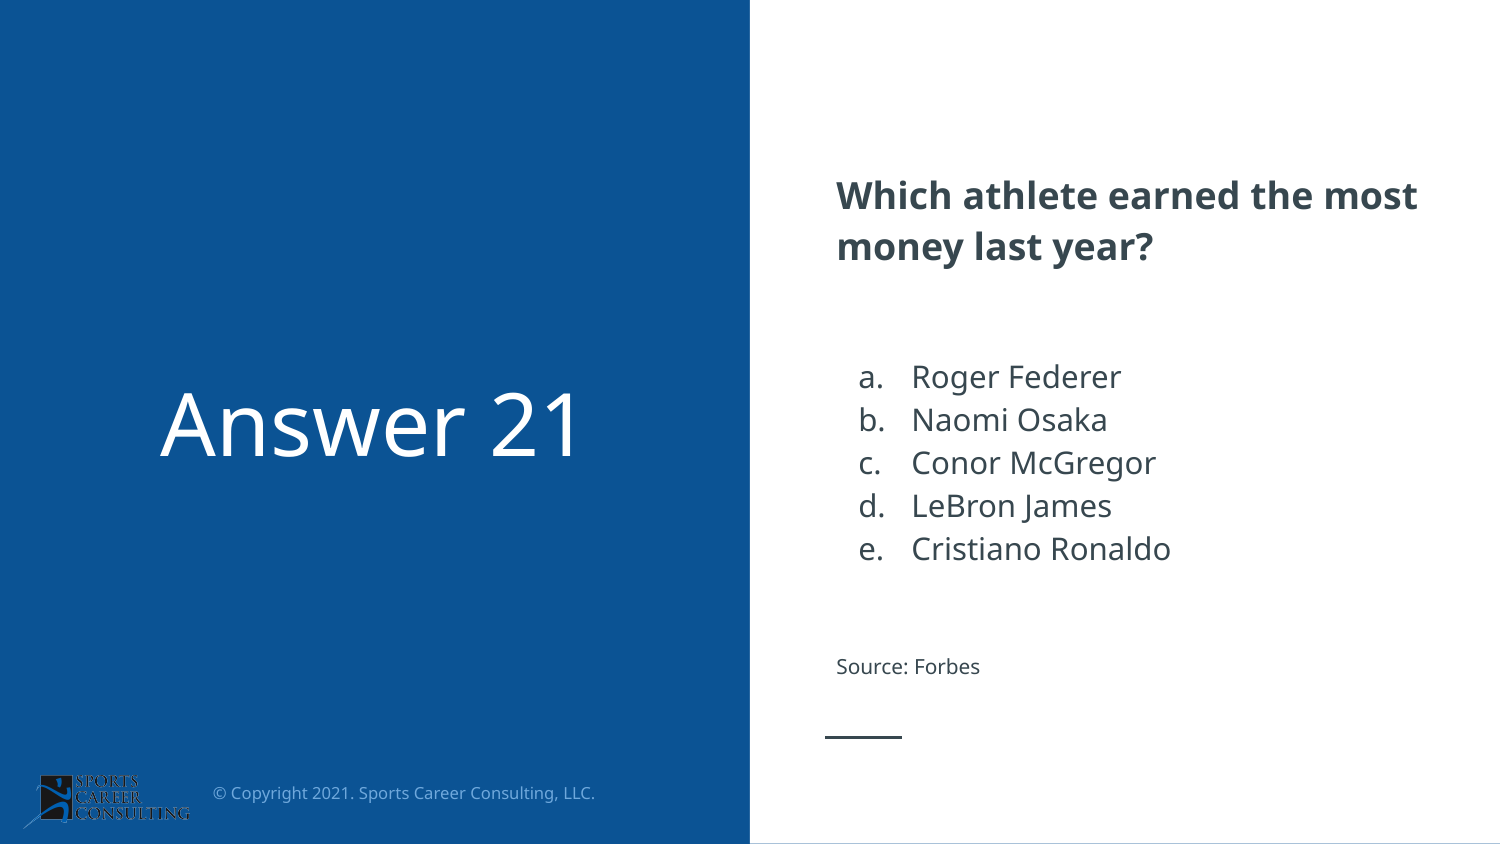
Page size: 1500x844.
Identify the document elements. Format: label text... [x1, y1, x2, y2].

title Answer 21 [43, 298, 708, 546]
picture [22, 774, 190, 829]
list Which athlete earned the most money last year? Roger Federer Naomi Osaka Conor McGregor LeBron James Cristiano Ronaldo Source: Forbes [821, 118, 1466, 725]
text_box © Copyright 2021. Sports Career Consulting, LLC. [197, 767, 750, 838]
